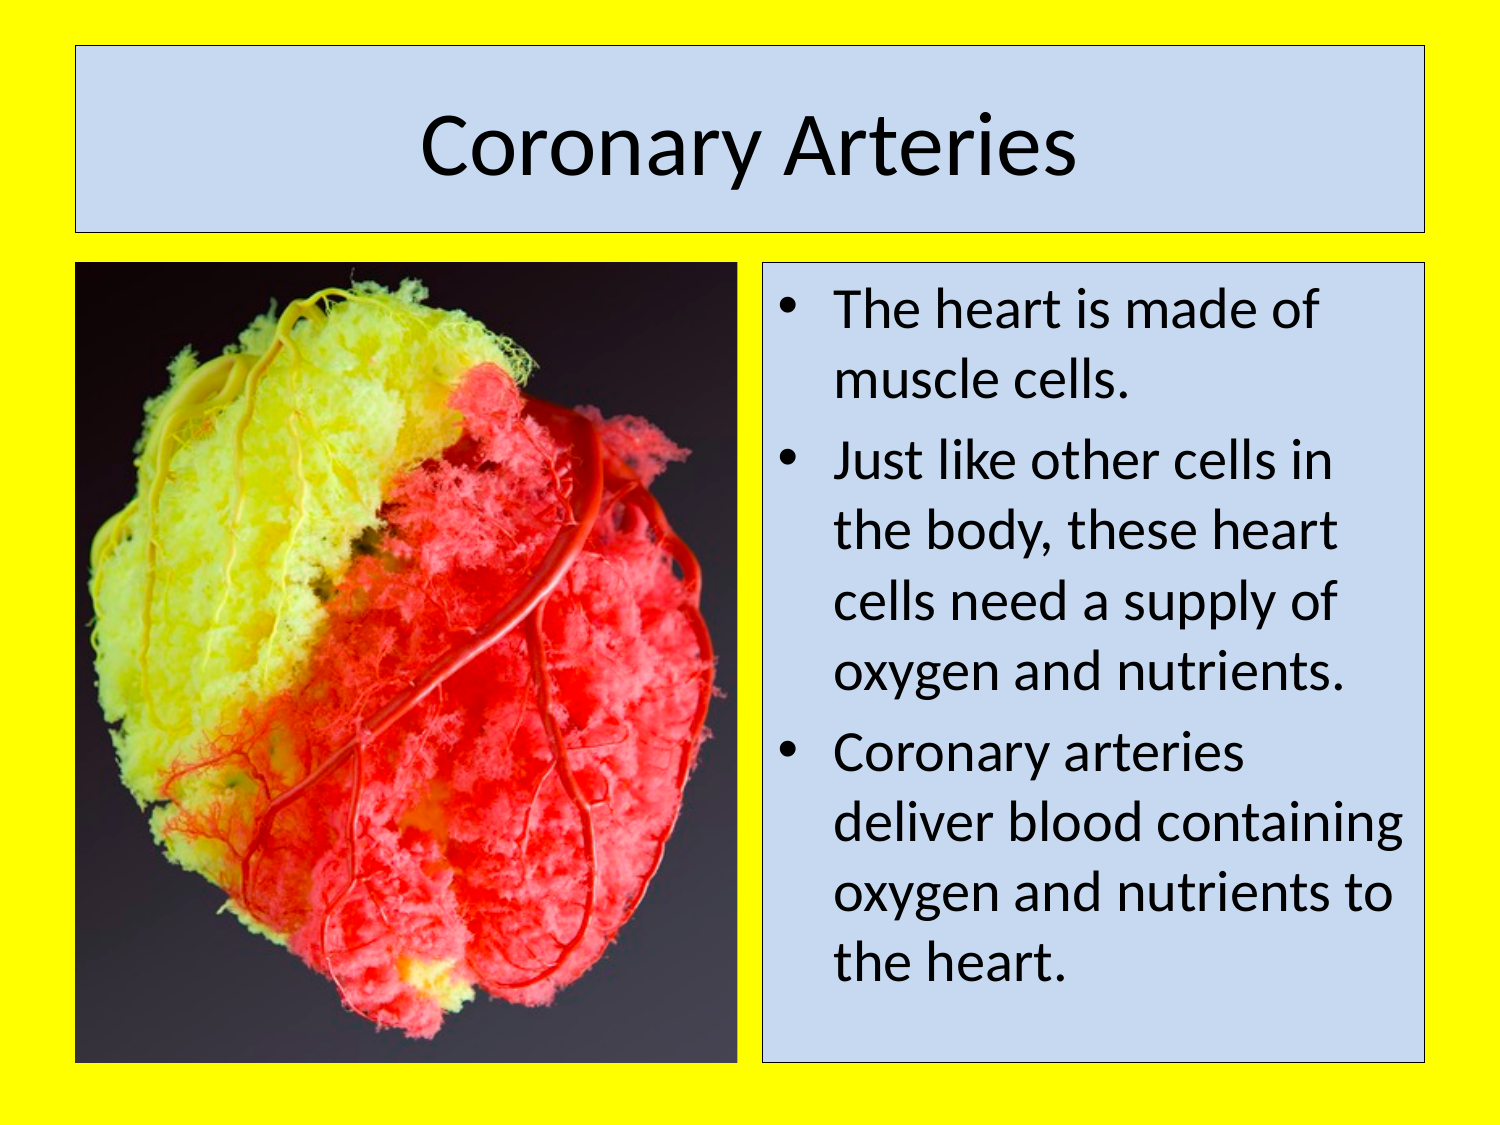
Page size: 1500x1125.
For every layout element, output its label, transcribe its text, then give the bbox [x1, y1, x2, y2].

list The heart is made of muscle cells. Just like other cells in the body, these heart cells need a supply of oxygen and nutrients. Coronary arteries deliver blood containing oxygen and nutrients to the heart. [762, 262, 1425, 1063]
title Coronary Arteries [75, 45, 1425, 233]
picture [74, 262, 738, 1063]
